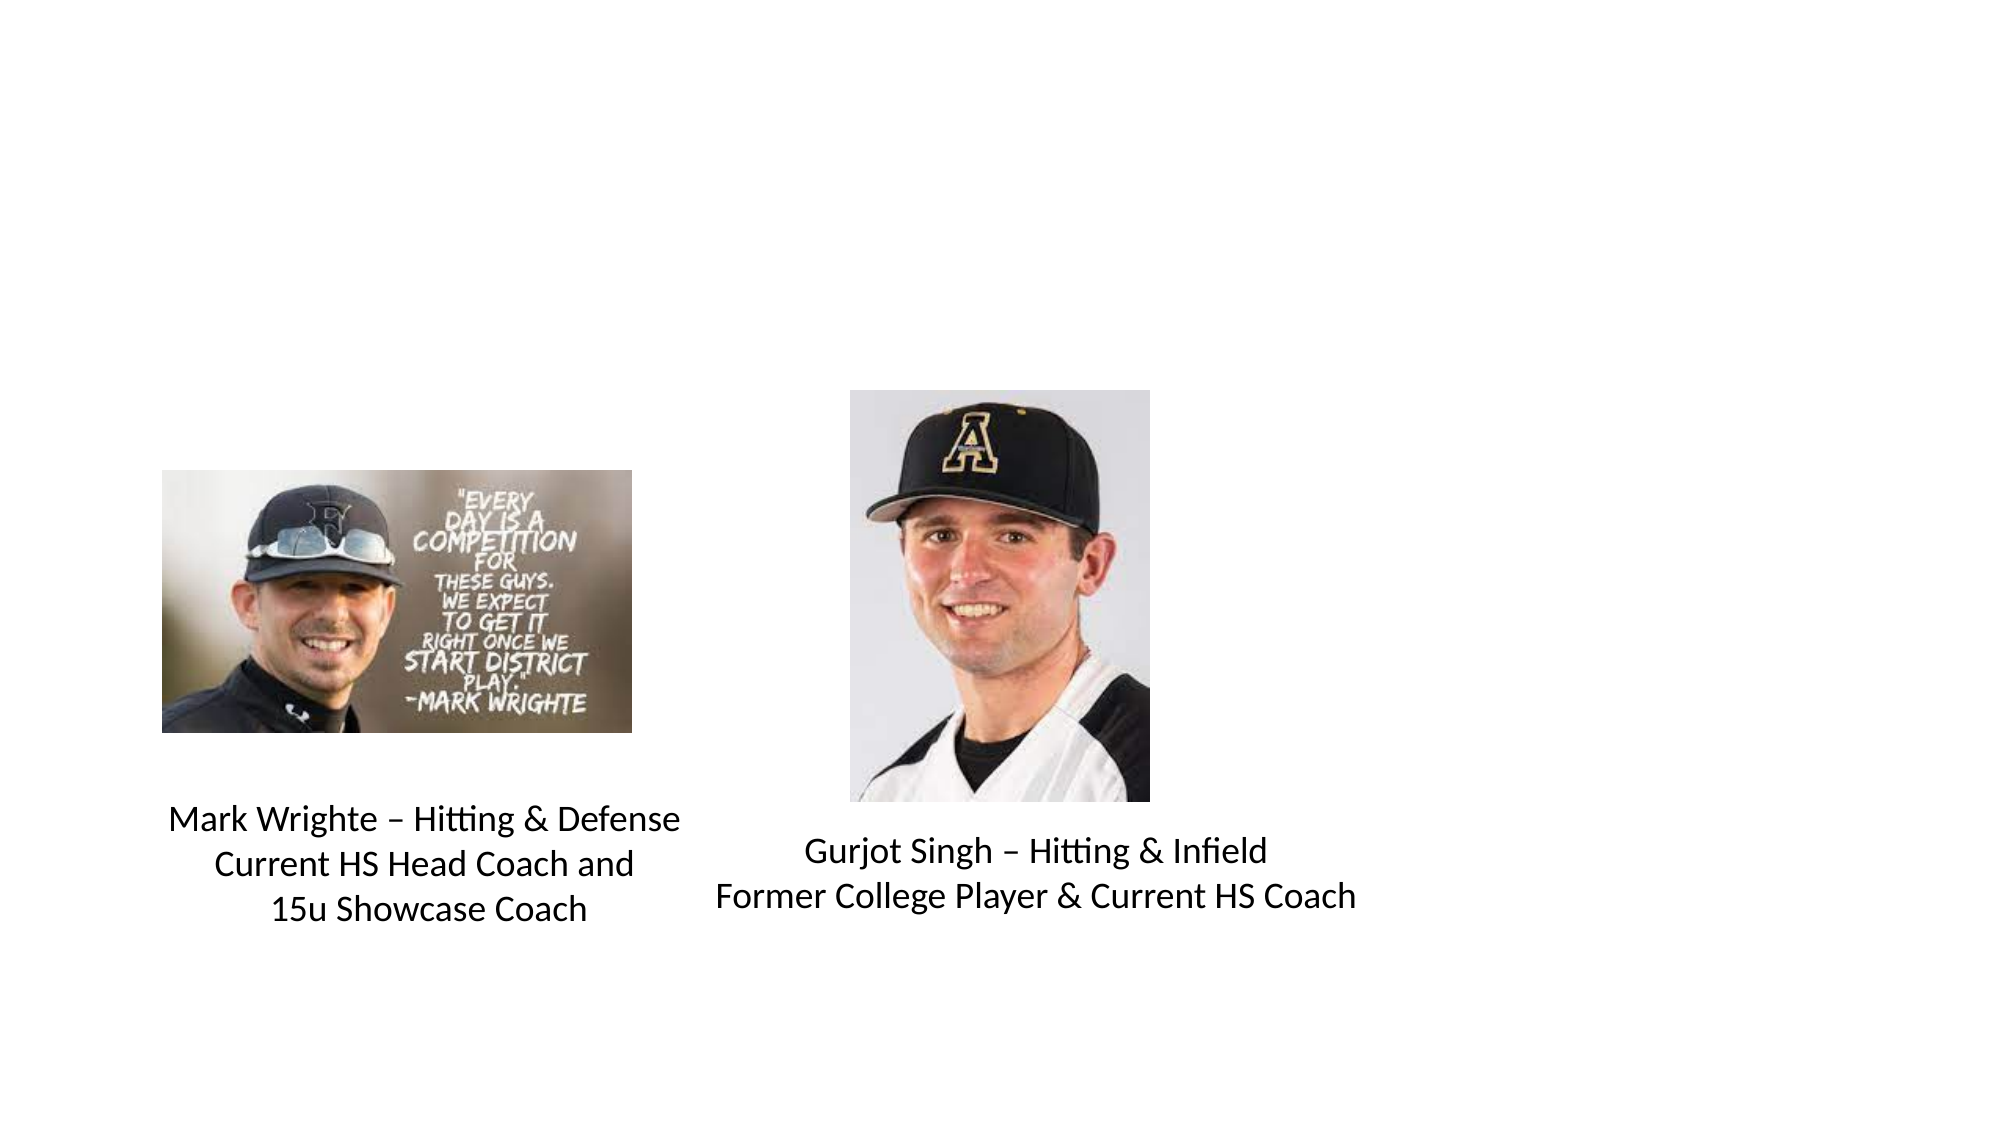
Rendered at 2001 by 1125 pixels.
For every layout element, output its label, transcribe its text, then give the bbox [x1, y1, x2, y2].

text_box Gurjot Singh – Hitting & Infield Former College Player & Current HS Coach [700, 818, 1373, 923]
picture [162, 470, 632, 733]
picture [850, 390, 1150, 802]
text_box Mark Wrighte – Hitting & Defense Current HS Head Coach and 15u Showcase Coach [153, 786, 697, 936]
